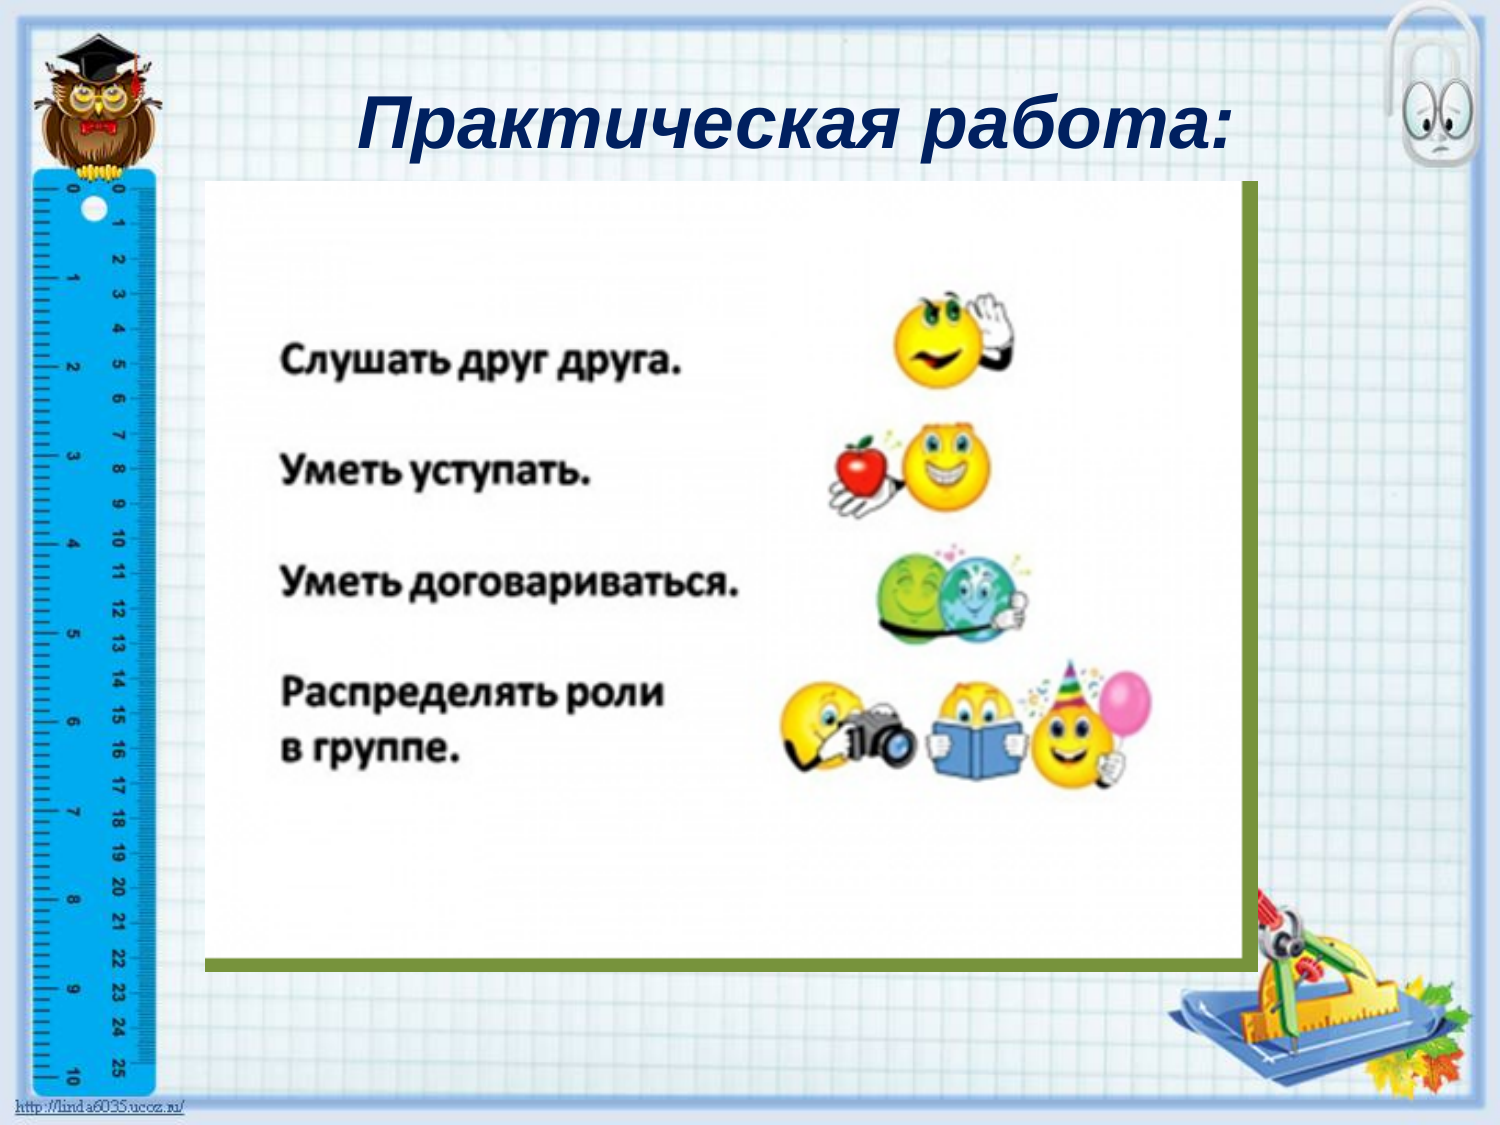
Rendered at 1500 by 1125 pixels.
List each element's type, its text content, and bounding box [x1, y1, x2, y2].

text_box [210, 93, 1365, 284]
picture [0, 0, 1500, 1125]
text_box Практическая работа: [253, 66, 1341, 172]
